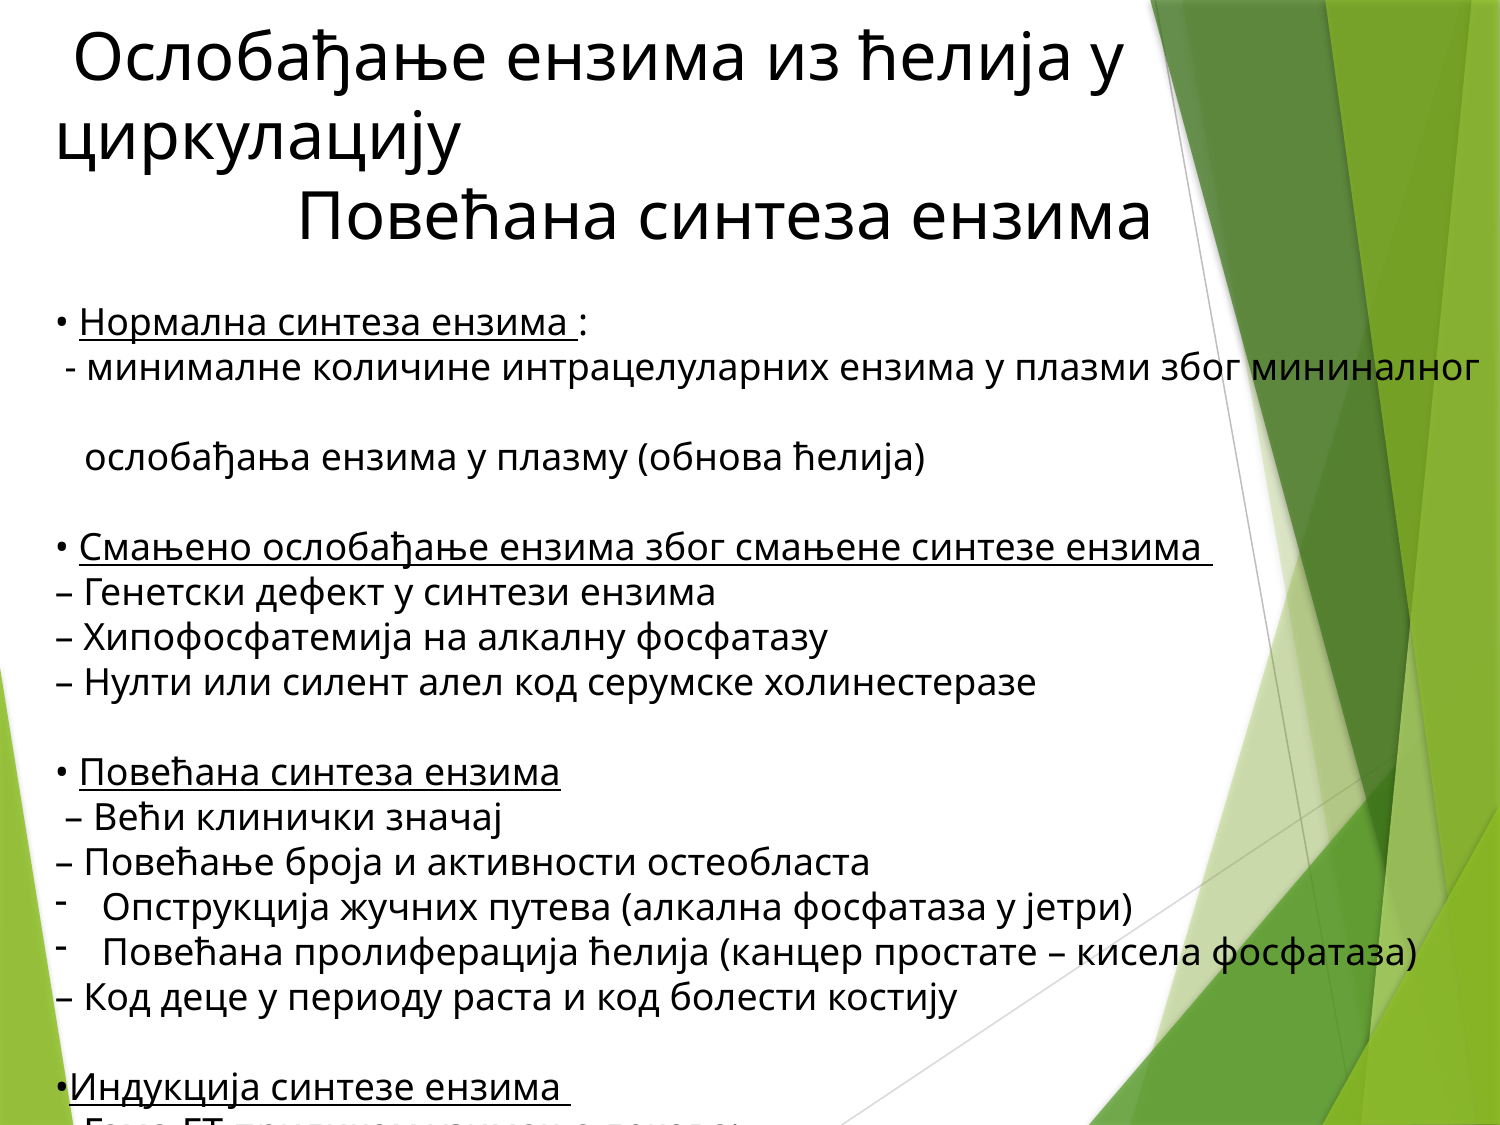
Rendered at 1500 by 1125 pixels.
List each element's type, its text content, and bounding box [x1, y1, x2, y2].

text_box Ослобађање ензима из ћелија у циркулацију Повећана синтеза ензима • Нормална синтеза ензима : - минималне количине интрацелуларних ензима у плазми због мининалног ослобађања ензима у плазму (обнова ћелија) • Смањено ослобађање ензима због смањене синтезе ензима – Генетски дефект у синтези ензима – Хипофосфатемија на алкалну фосфатазу – Нулти или силент алел код серумске холинестеразе • Повећана синтеза ензима – Већи клинички значај – Повећање броја и активности остеобласта Опструкција жучних путева (алкална фосфатаза у јетри) Повећана пролиферација ћелија (канцер простате – кисела фосфатаза) – Код деце у периоду раста и код болести костију •Индукција синтезе ензима – Гама-ГТ приликом узимања лекова: • барбитурата и фенитоина • алкохола [40, 5, 1500, 1125]
